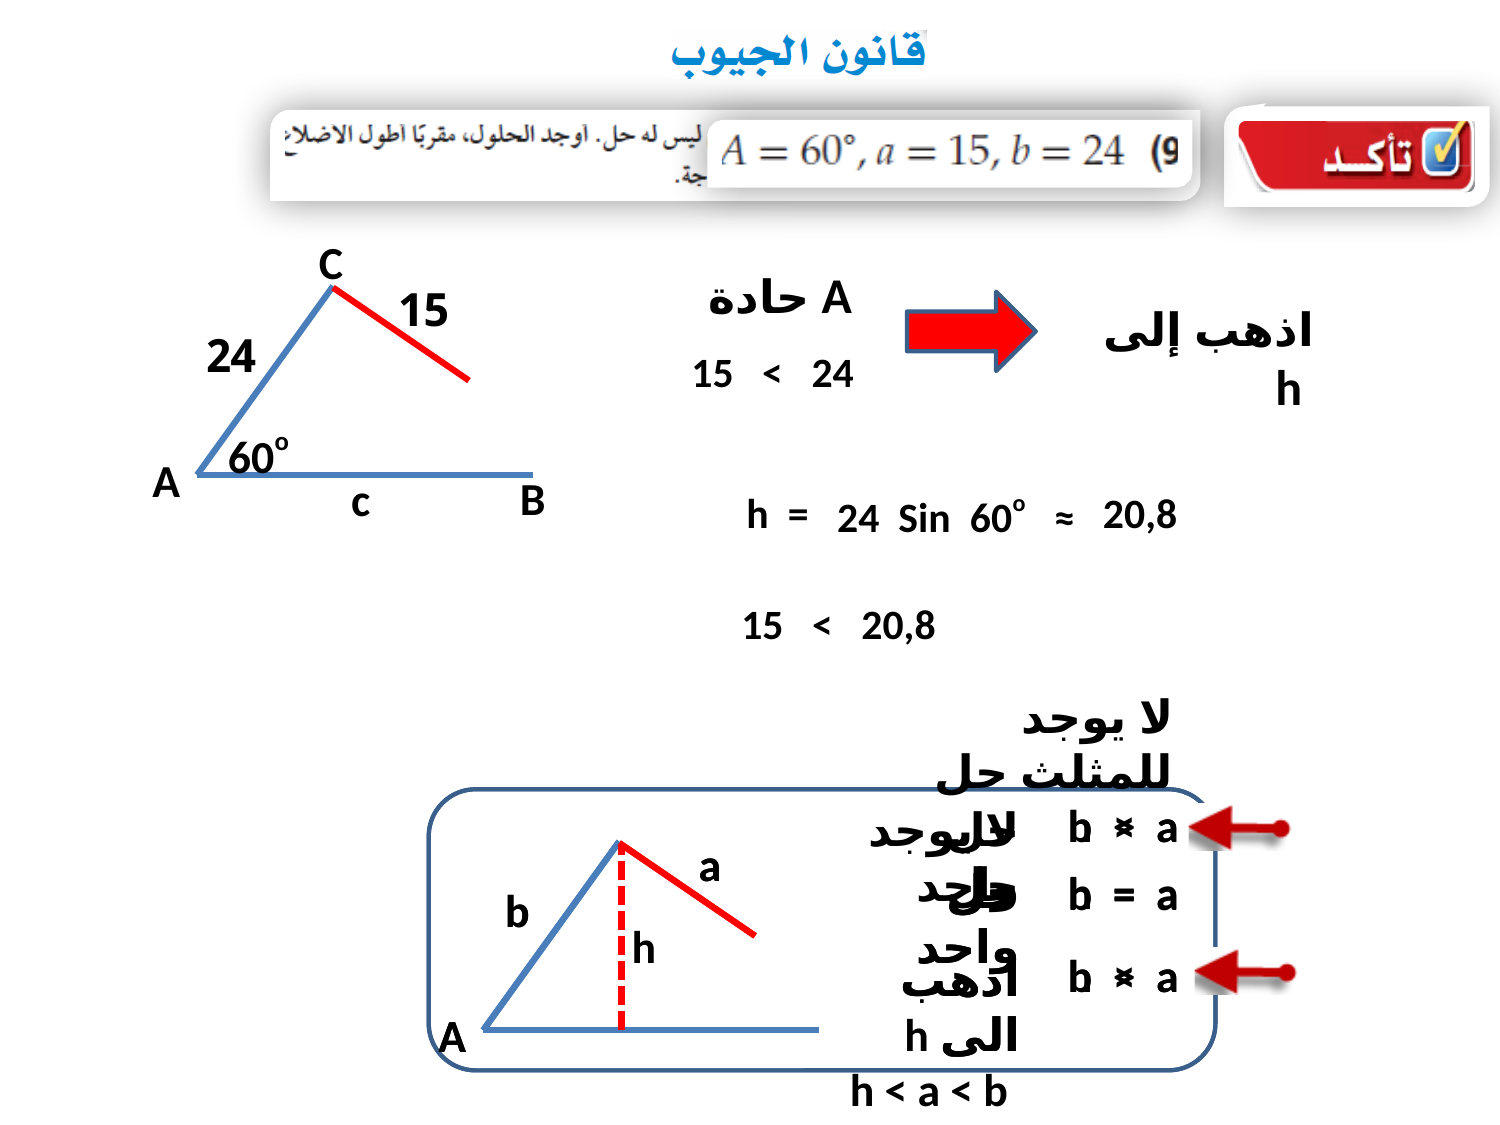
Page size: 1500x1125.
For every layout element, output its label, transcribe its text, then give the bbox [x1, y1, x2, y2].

text_box 20,8 [1069, 479, 1211, 539]
picture [1193, 947, 1299, 996]
text_box A حادة [667, 256, 879, 332]
picture [277, 116, 1194, 194]
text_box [120, 226, 578, 534]
text_box h = [731, 479, 822, 539]
text_box [904, 289, 1038, 374]
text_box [406, 789, 1216, 1071]
text_box 15 < 24 [676, 338, 882, 397]
text_box لا يوجد للمثلث حل [877, 680, 1188, 786]
text_box 15 < 20,8 [726, 590, 987, 649]
picture [671, 30, 927, 79]
text_box 24 Sin 60o ≈ [822, 479, 1069, 539]
picture [1187, 803, 1294, 851]
picture [1231, 113, 1483, 200]
text_box اذهب إلى h [1082, 293, 1329, 424]
